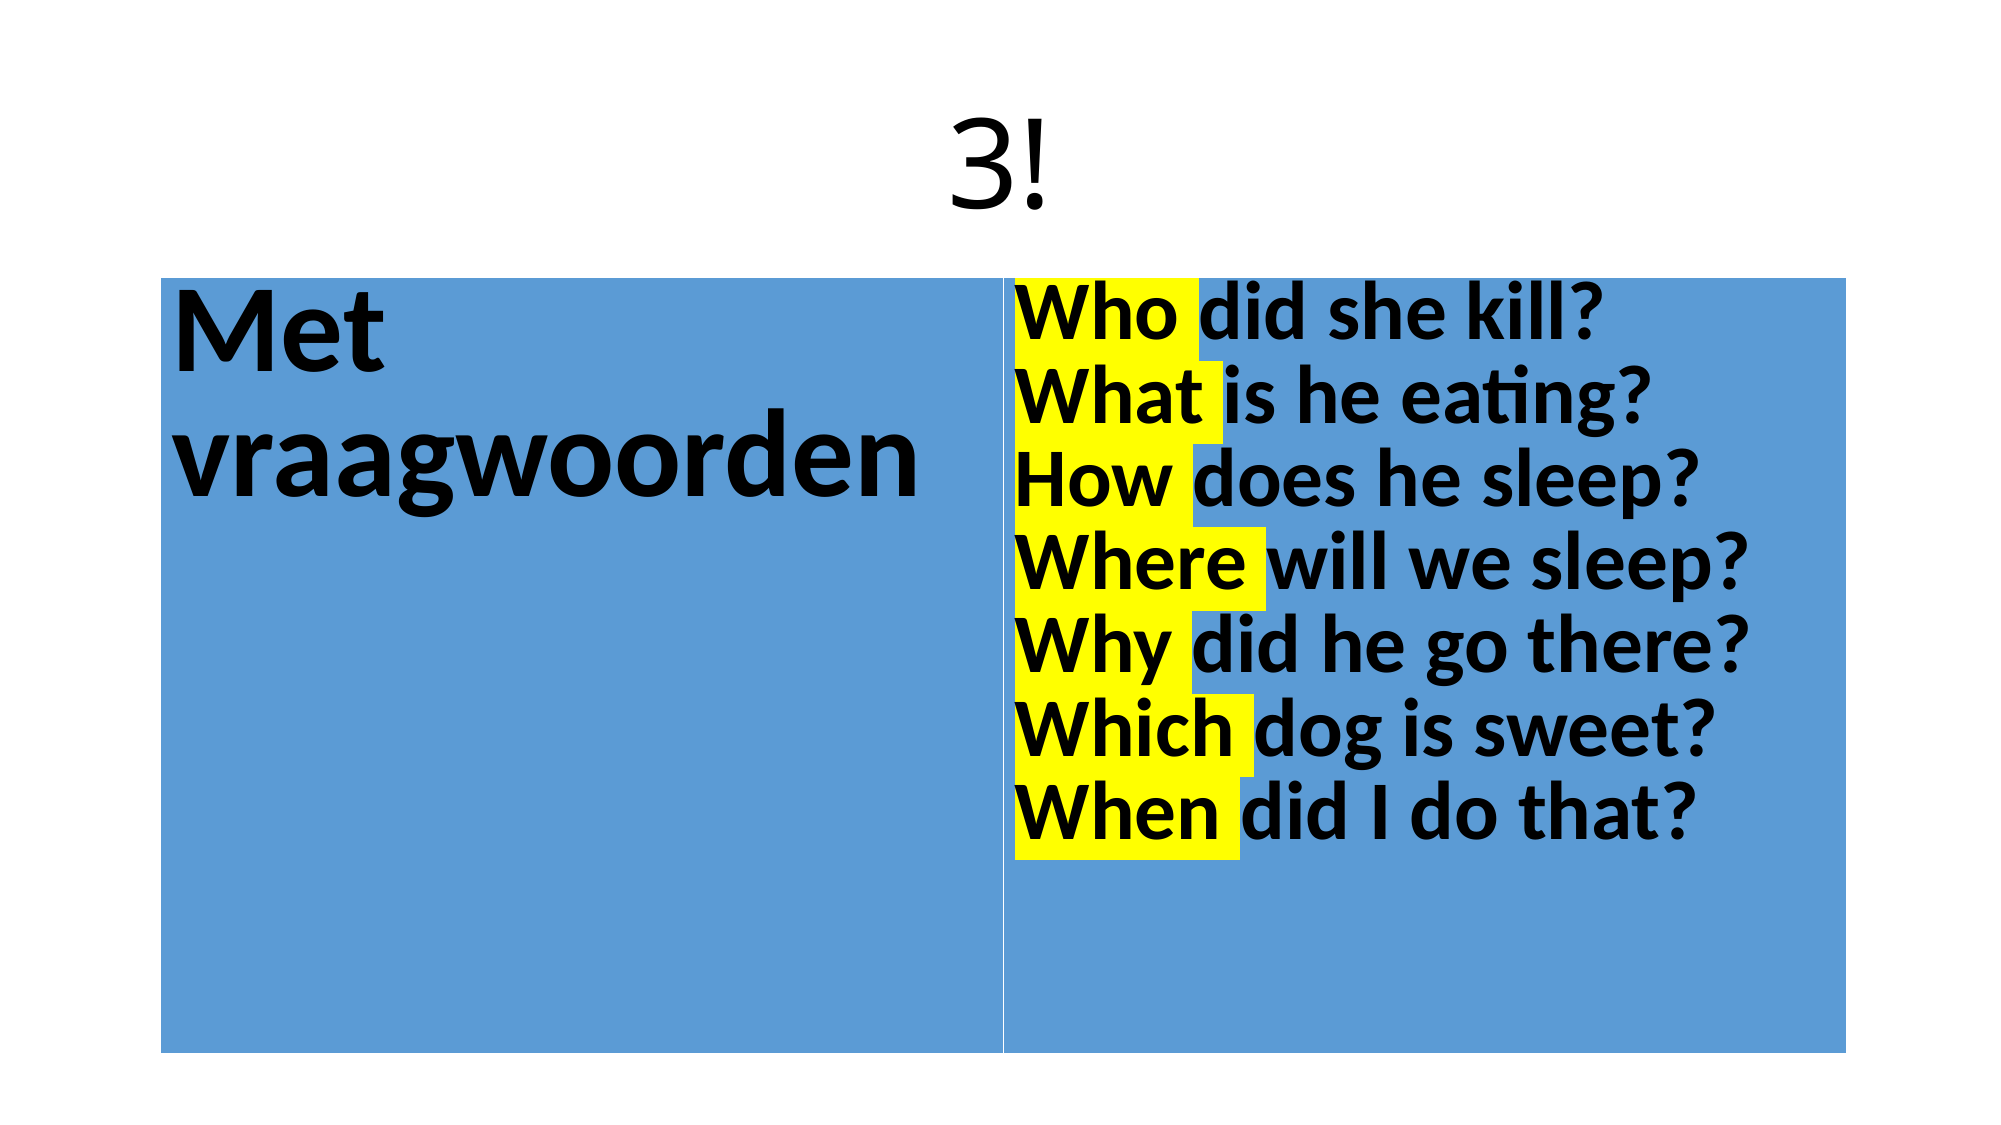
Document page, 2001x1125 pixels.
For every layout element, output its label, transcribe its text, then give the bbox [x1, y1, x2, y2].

table_header Met vraagwoorden [161, 278, 1003, 1053]
table_header Who did she kill? What is he eating? How does he sleep? Where will we sleep? Why did he go there? Which dog is sweet? When did I do that? [1004, 278, 1846, 1053]
title 3! [137, 59, 1863, 278]
